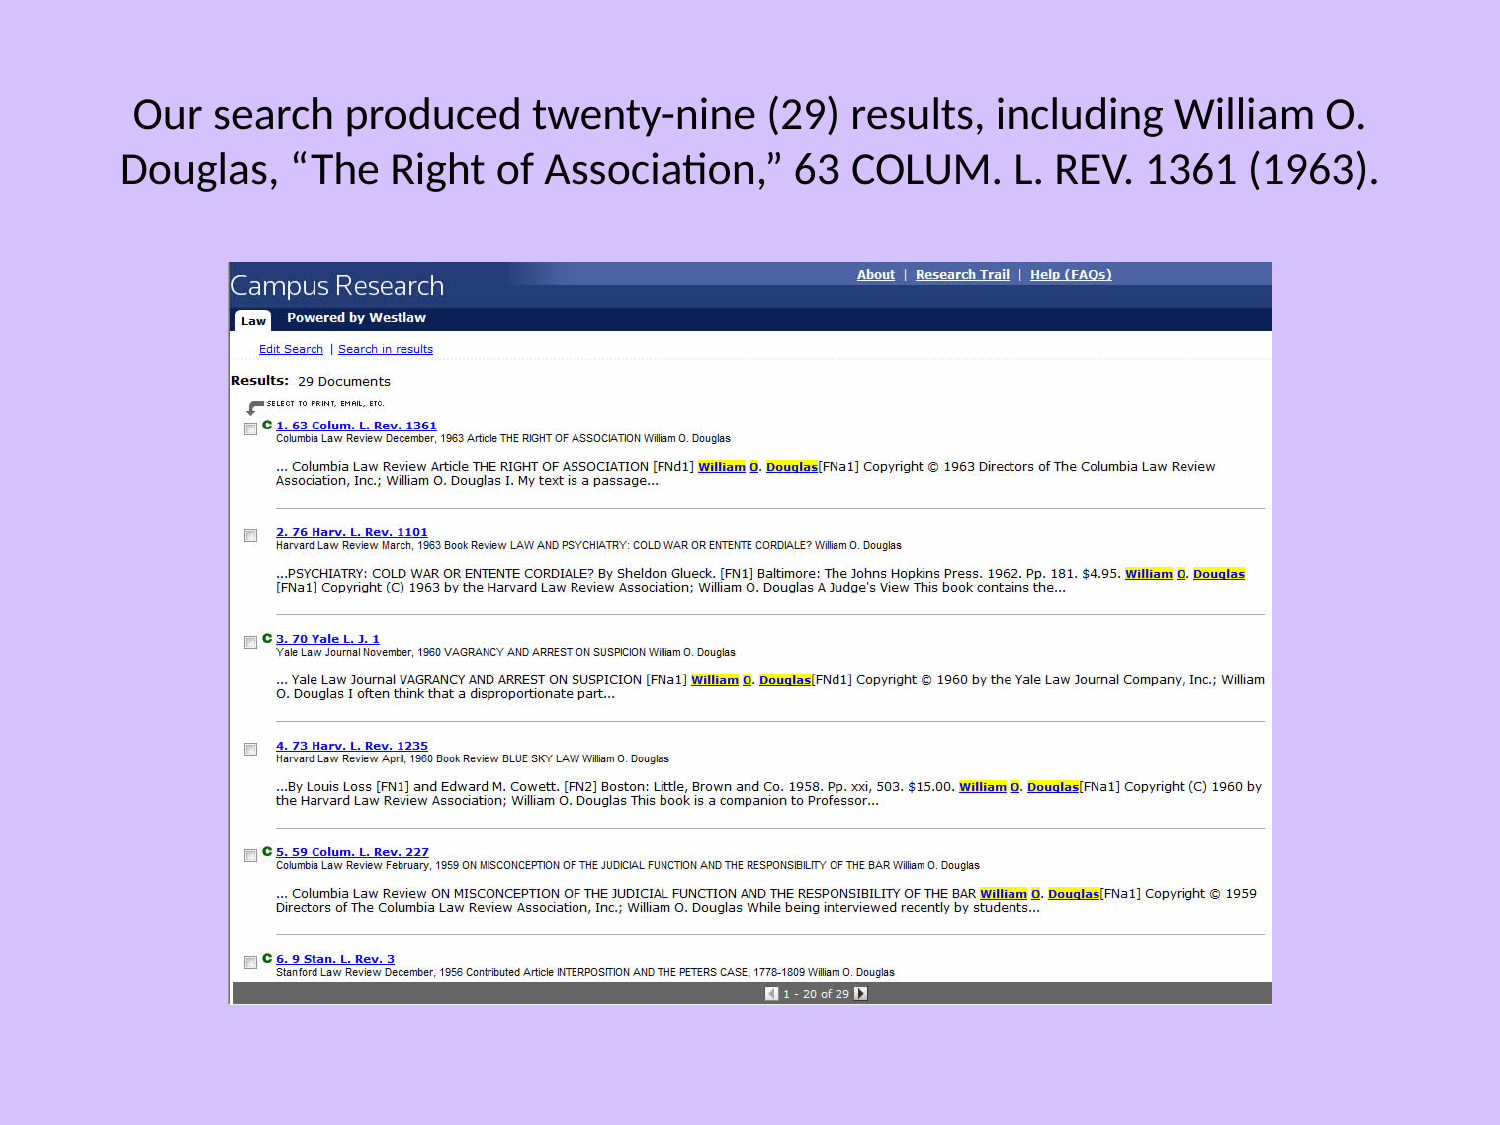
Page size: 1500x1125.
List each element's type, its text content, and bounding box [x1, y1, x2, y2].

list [228, 262, 1272, 1006]
title Our search produced twenty-nine (29) results, including William O. Douglas, “The Right of Association,” 63 Colum. L. Rev. 1361 (1963). [75, 45, 1425, 233]
